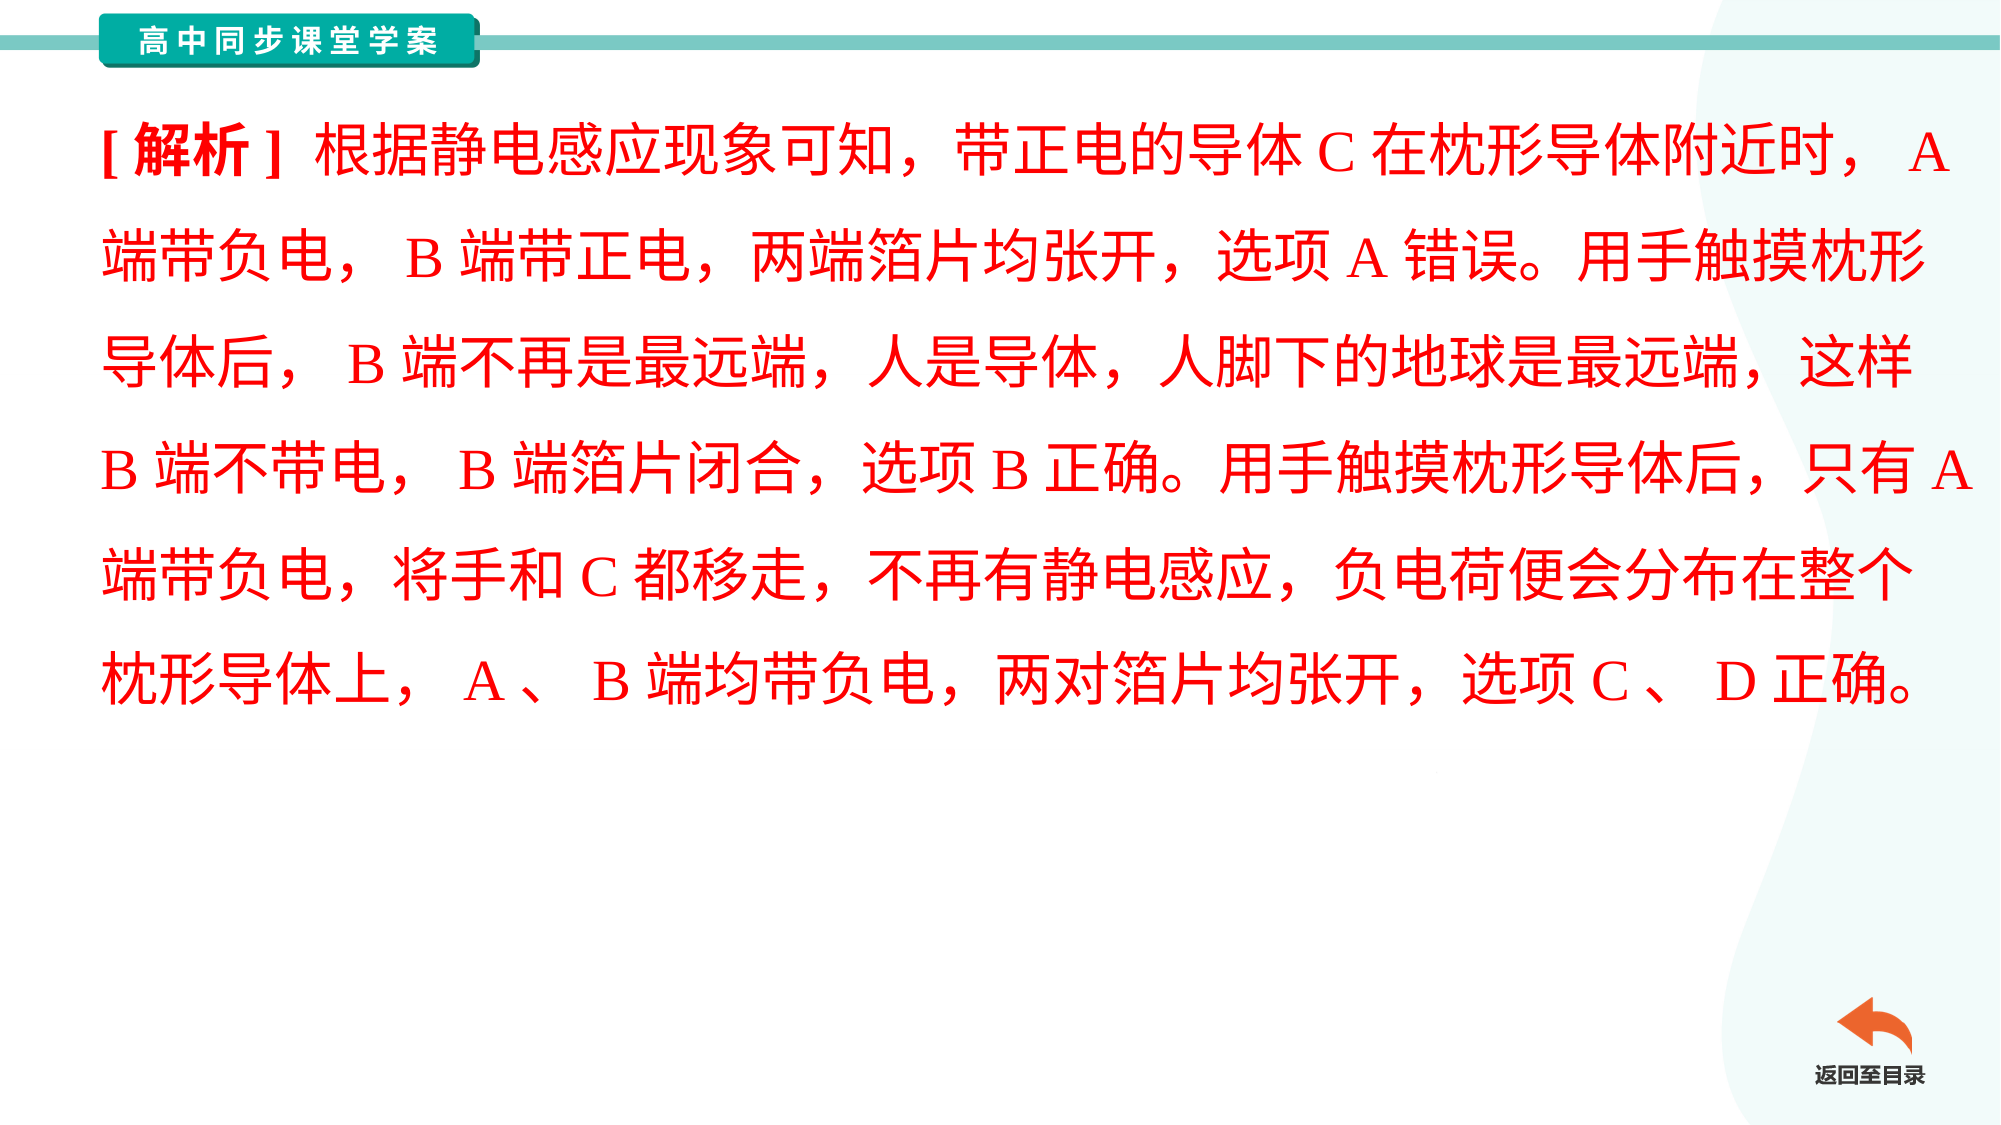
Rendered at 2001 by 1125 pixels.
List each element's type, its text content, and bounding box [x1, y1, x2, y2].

picture [0, 0, 2000, 1125]
text_box [解析] 根据静电感应现象可知，带正电的导体C在枕形导体附近时，A 端带负电，B端带正电，两端箔片均张开，选项A错误。用手触摸枕形 导体后，B端不再是最远端，人是导体，人脚下的地球是最远端，这样 B端不带电，B端箔片闭合，选项B正确。用手触摸枕形导体后，只有A 端带负电，将手和C都移走，不再有静电感应，负电荷便会分布在整个 枕形导体上，A、B端均带负电，两对箔片均张开，选项C、D正确。 [100, 76, 1899, 702]
